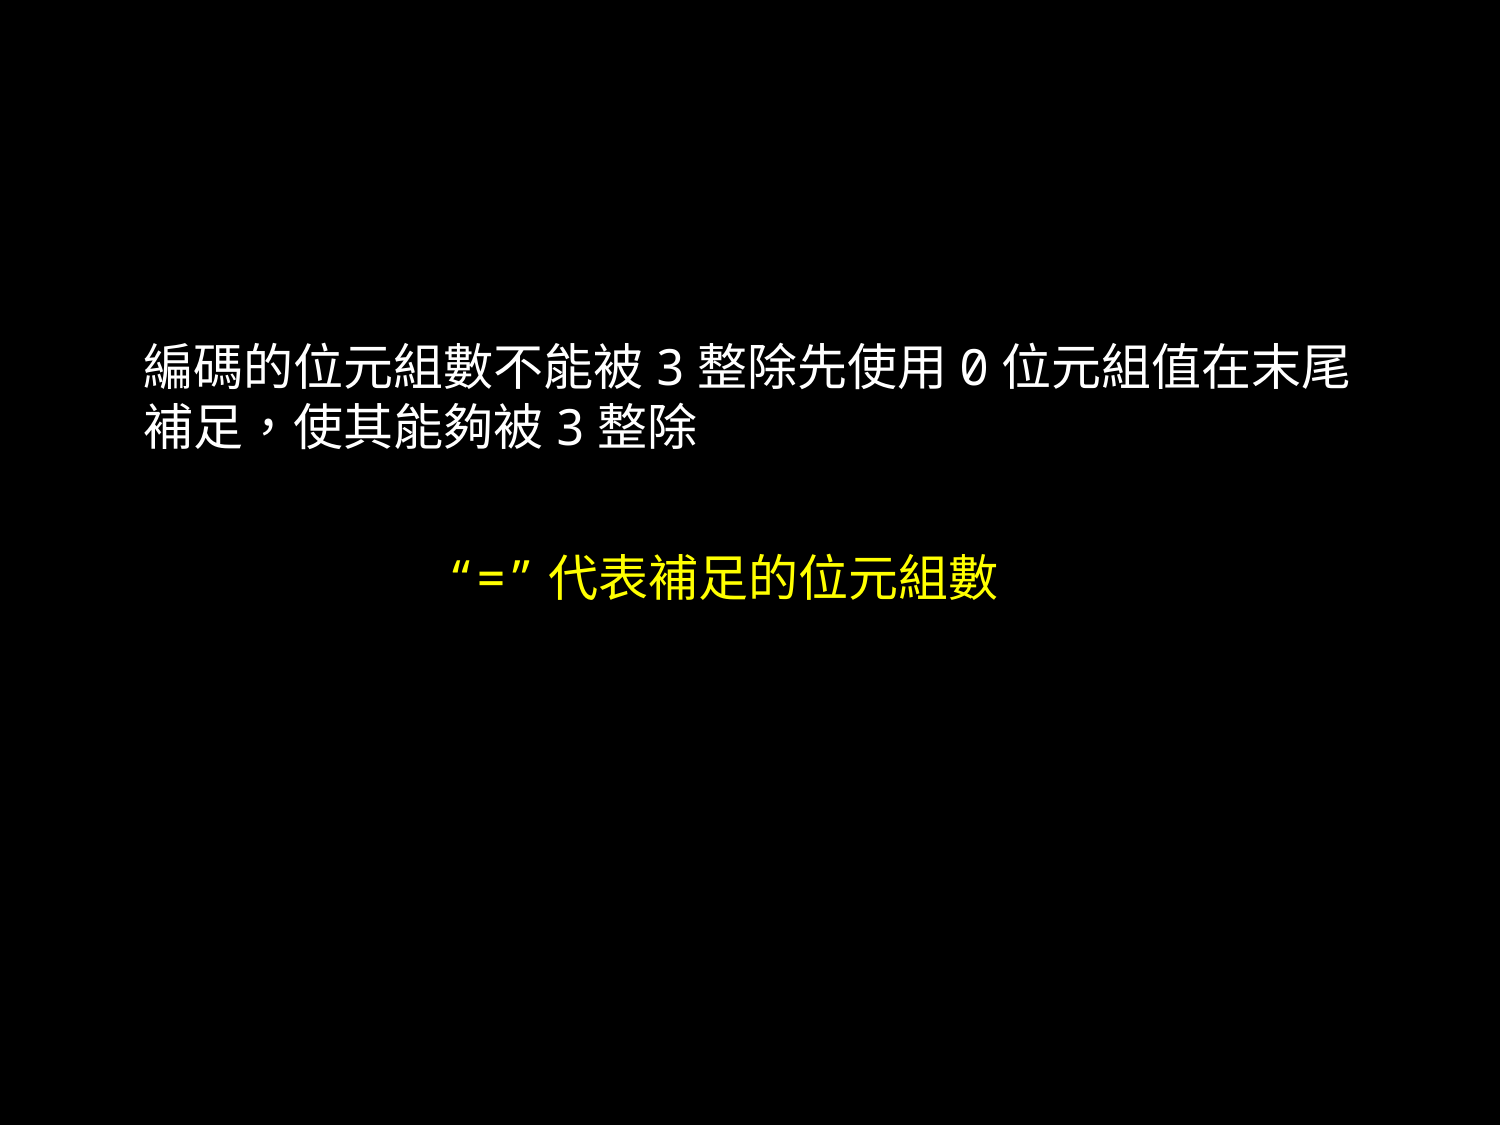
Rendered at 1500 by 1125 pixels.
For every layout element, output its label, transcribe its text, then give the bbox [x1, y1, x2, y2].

text_box 編碼的位元組數不能被3整除先使用0位元組值在末尾補足，使其能夠被3整除 [128, 328, 1407, 703]
text_box “=”代表補足的位元組數 [431, 538, 1025, 614]
